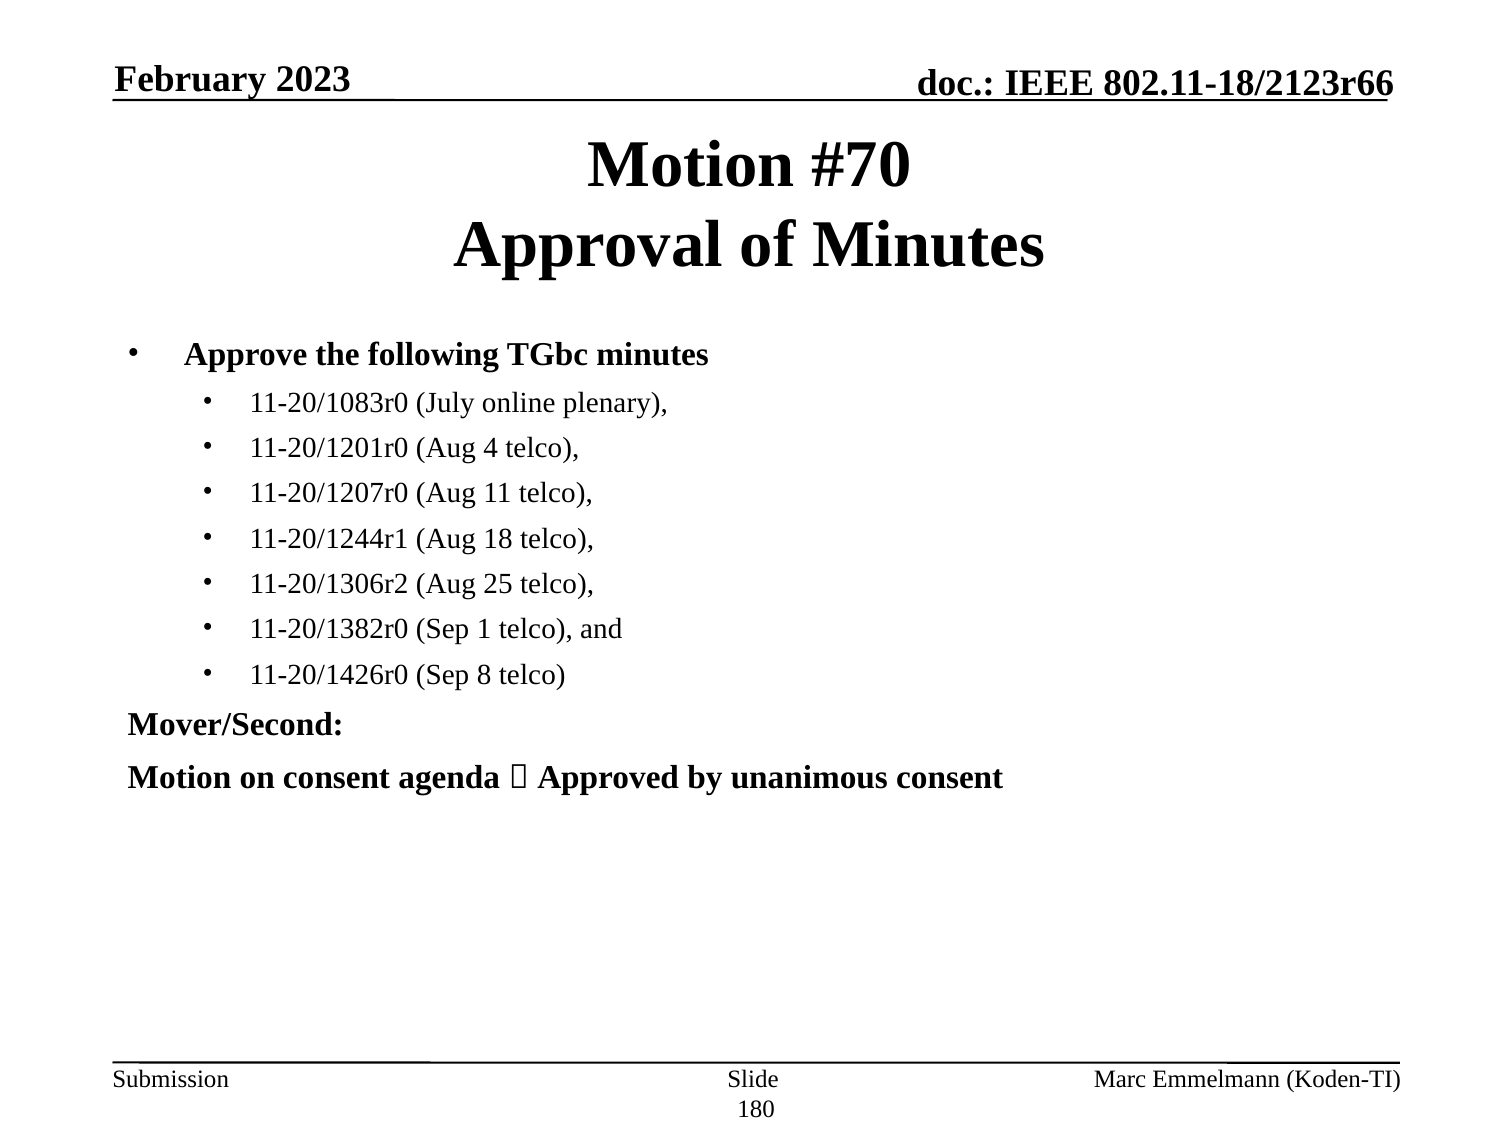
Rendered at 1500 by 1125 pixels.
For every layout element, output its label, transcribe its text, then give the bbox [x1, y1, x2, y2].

footer Marc Emmelmann (Koden-TI) [878, 1061, 1402, 1093]
slide_number Slide 180 [712, 1061, 800, 1123]
list Approve the following TGbc minutes 11-20/1083r0 (July online plenary), 11-20/1201r0 (Aug 4 telco), 11-20/1207r0 (Aug 11 telco), 11-20/1244r1 (Aug 18 telco), 11-20/1306r2 (Aug 25 telco), 11-20/1382r0 (Sep 1 telco), and 11-20/1426r0 (Sep 8 telco) Mover/Second: Motion on consent agenda  Approved by unanimous consent [112, 324, 1388, 1000]
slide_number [114, 54, 423, 100]
title Motion #70 Approval of Minutes [112, 112, 1388, 288]
